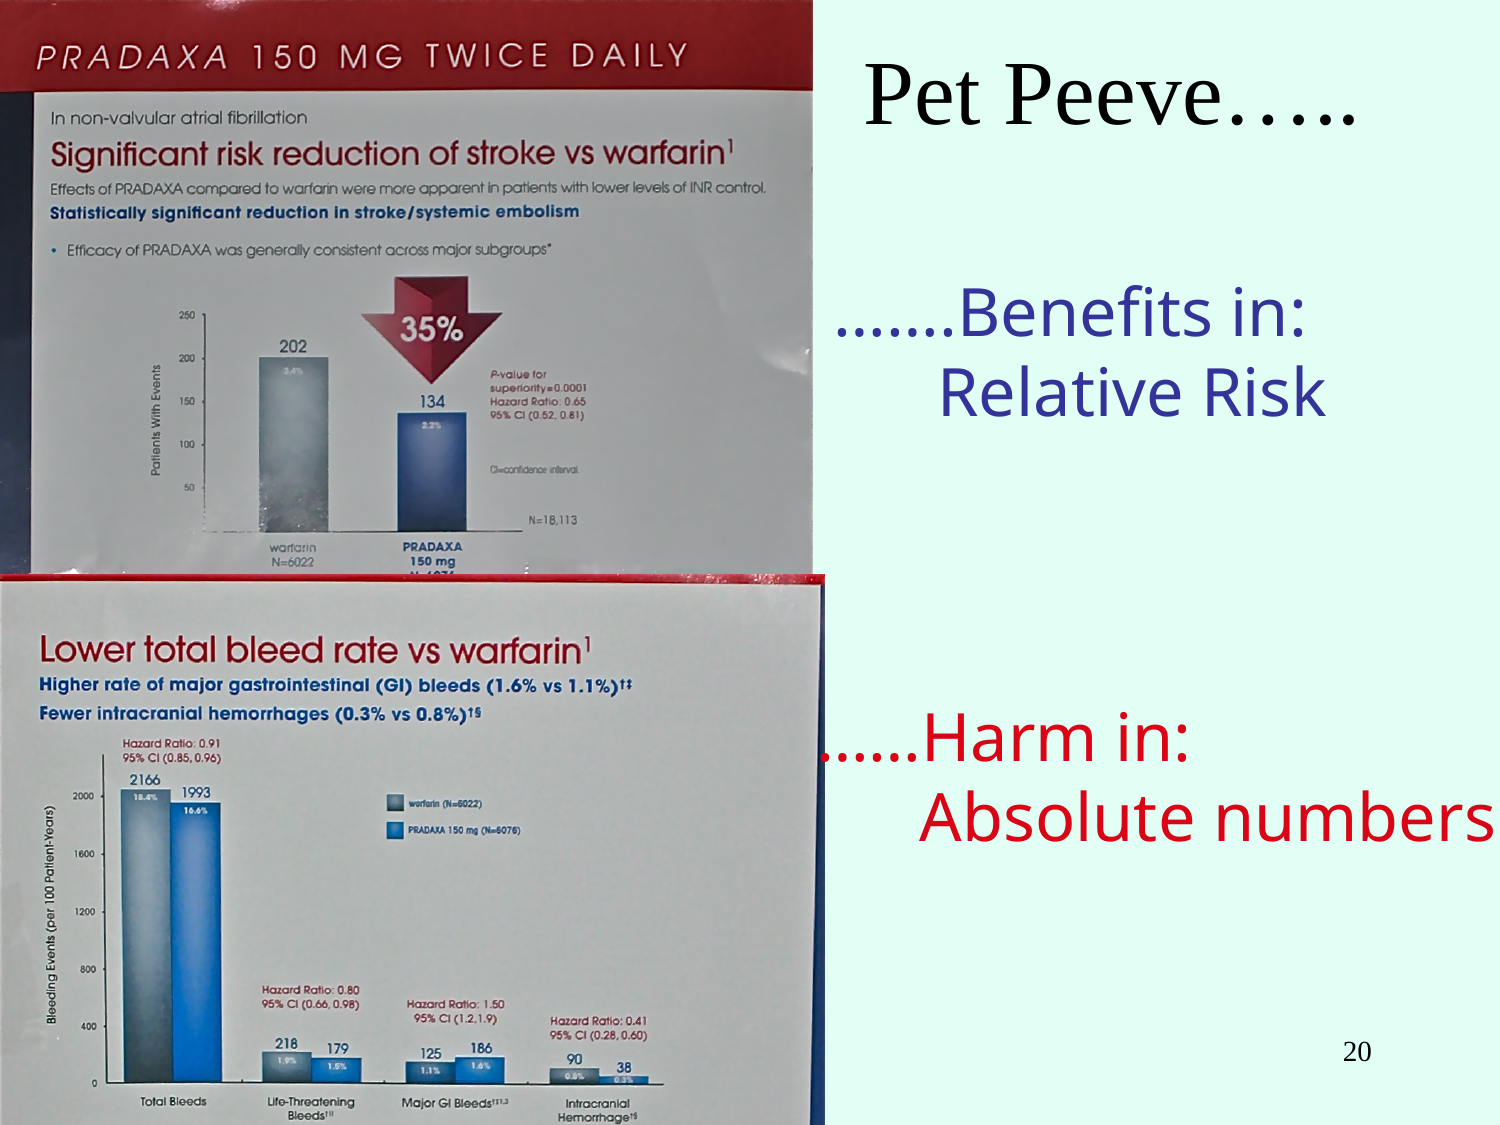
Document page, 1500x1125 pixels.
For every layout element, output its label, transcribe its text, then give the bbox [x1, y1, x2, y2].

title Pet Peeve….. [813, 0, 1450, 175]
text_box ……Harm in: Absolute numbers [829, 687, 1500, 863]
text_box …….Benefits in: Relative Risk [819, 262, 1361, 438]
slide_number 20 [1074, 1025, 1388, 1100]
picture [0, 0, 826, 1125]
